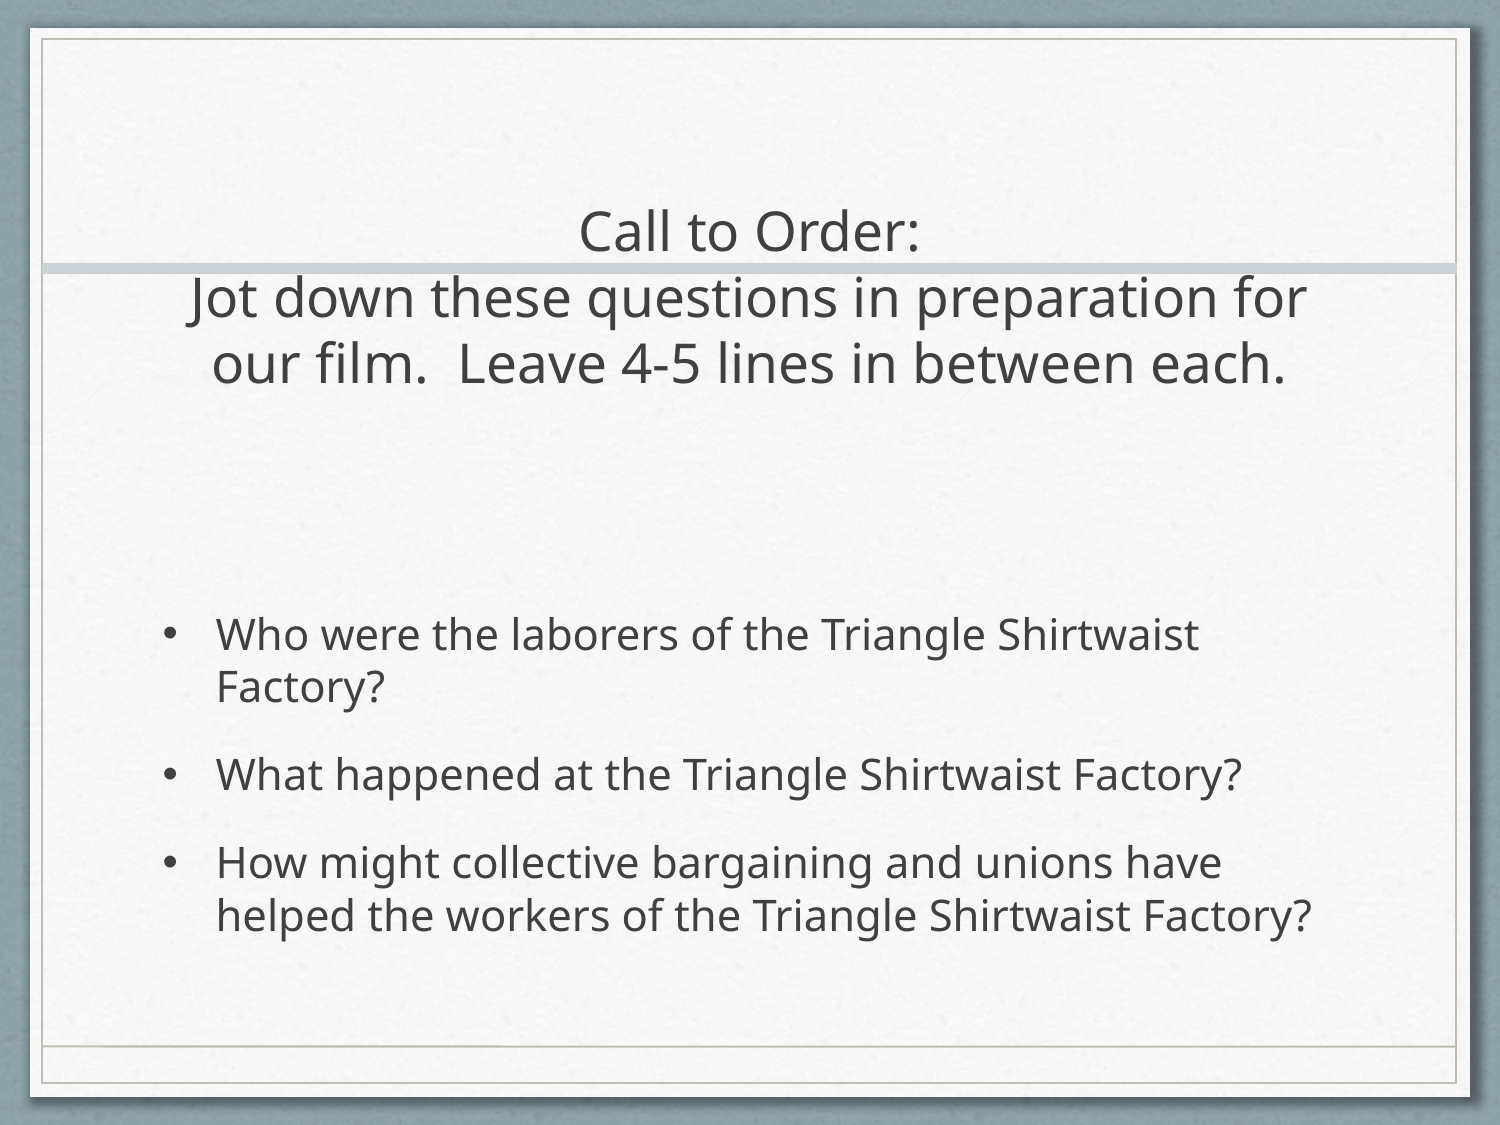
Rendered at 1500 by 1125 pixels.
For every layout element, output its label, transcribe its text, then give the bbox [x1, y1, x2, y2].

list Who were the laborers of the Triangle Shirtwaist Factory? What happened at the Triangle Shirtwaist Factory? How might collective bargaining and unions have helped the workers of the Triangle Shirtwaist Factory? [147, 598, 1353, 995]
picture [30, 28, 1470, 1097]
title Call to Order: Jot down these questions in preparation for our film. Leave 4-5 lines in between each. [147, 185, 1353, 406]
